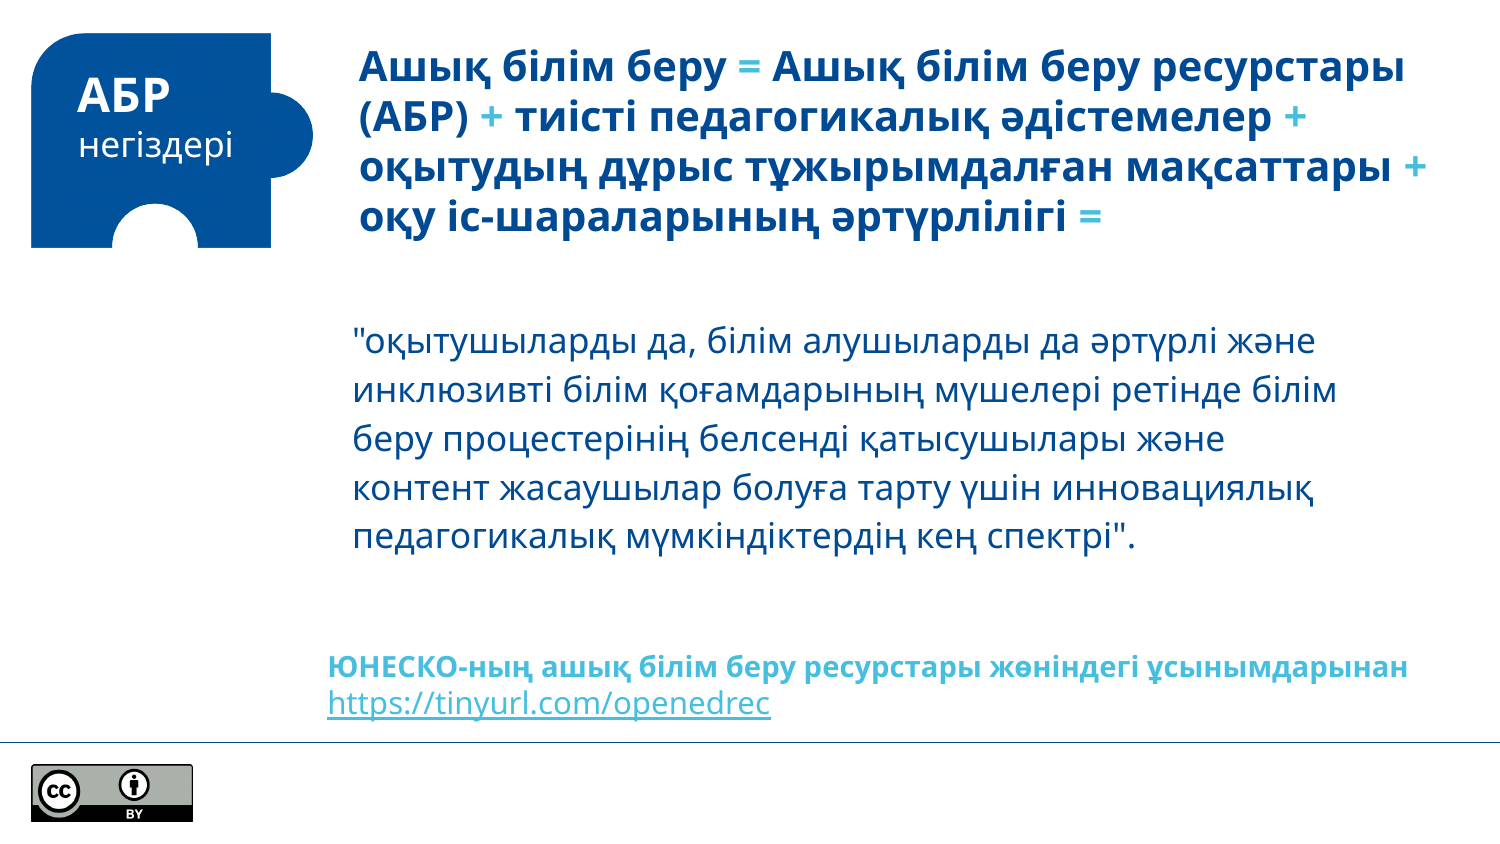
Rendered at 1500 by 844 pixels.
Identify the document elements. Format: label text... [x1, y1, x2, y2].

picture [31, 33, 313, 248]
text_box "оқытушыларды да, білім алушыларды да әртүрлі және инклюзивті білім қоғамдарының мүшелері ретінде білім беру процестерінің белсенді қатысушылары және контент жасаушылар болуға тарту үшін инновациялық педагогикалық мүмкіндіктердің кең спектрі". [337, 296, 1379, 572]
text_box АБР негіздері [316, 49, 493, 180]
text_box Ашық білім беру = Ашық білім беру ресурстары (АБР) + тиісті педагогикалық әдістемелер + оқытудың дұрыс тұжырымдалған мақсаттары + оқу іс-шараларының әртүрлілігі = [343, 24, 1450, 255]
text_box [0, 750, 1500, 844]
text_box ЮНЕСКО-ның ашық білім беру ресурстары жөніндегі ұсынымдарынан https://tinyurl.com/openedrec [312, 633, 1482, 741]
picture [31, 764, 193, 822]
